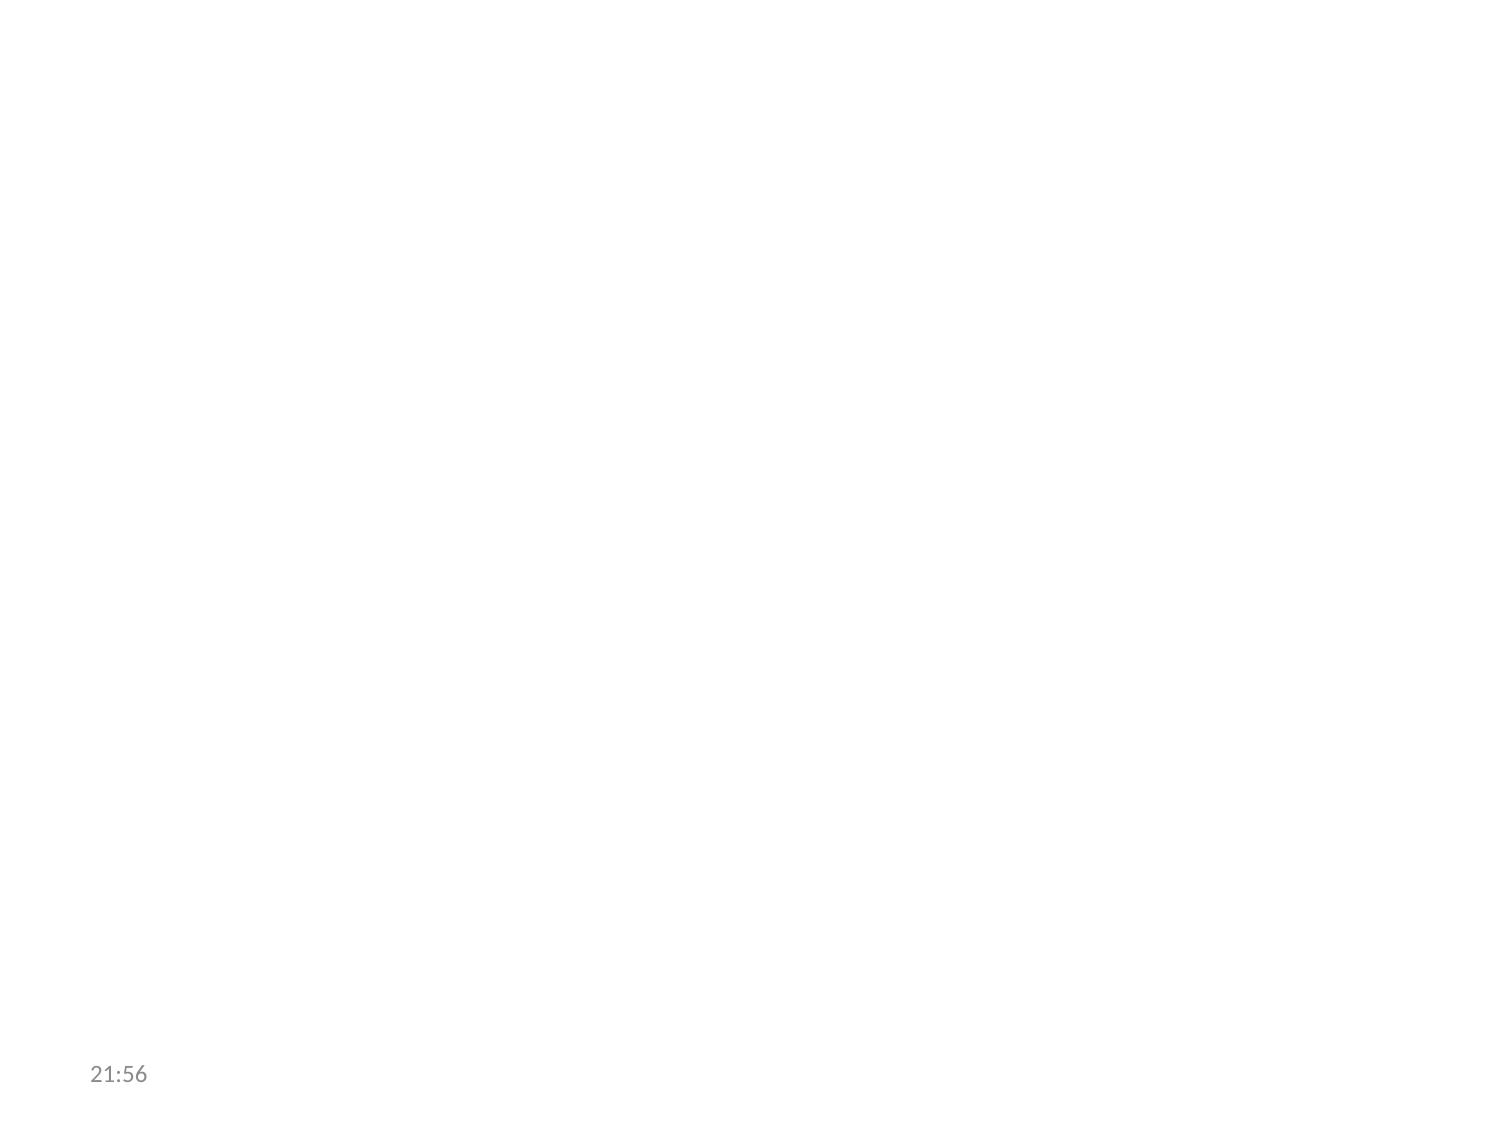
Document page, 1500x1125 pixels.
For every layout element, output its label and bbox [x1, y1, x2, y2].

slide_number [75, 1042, 425, 1103]
